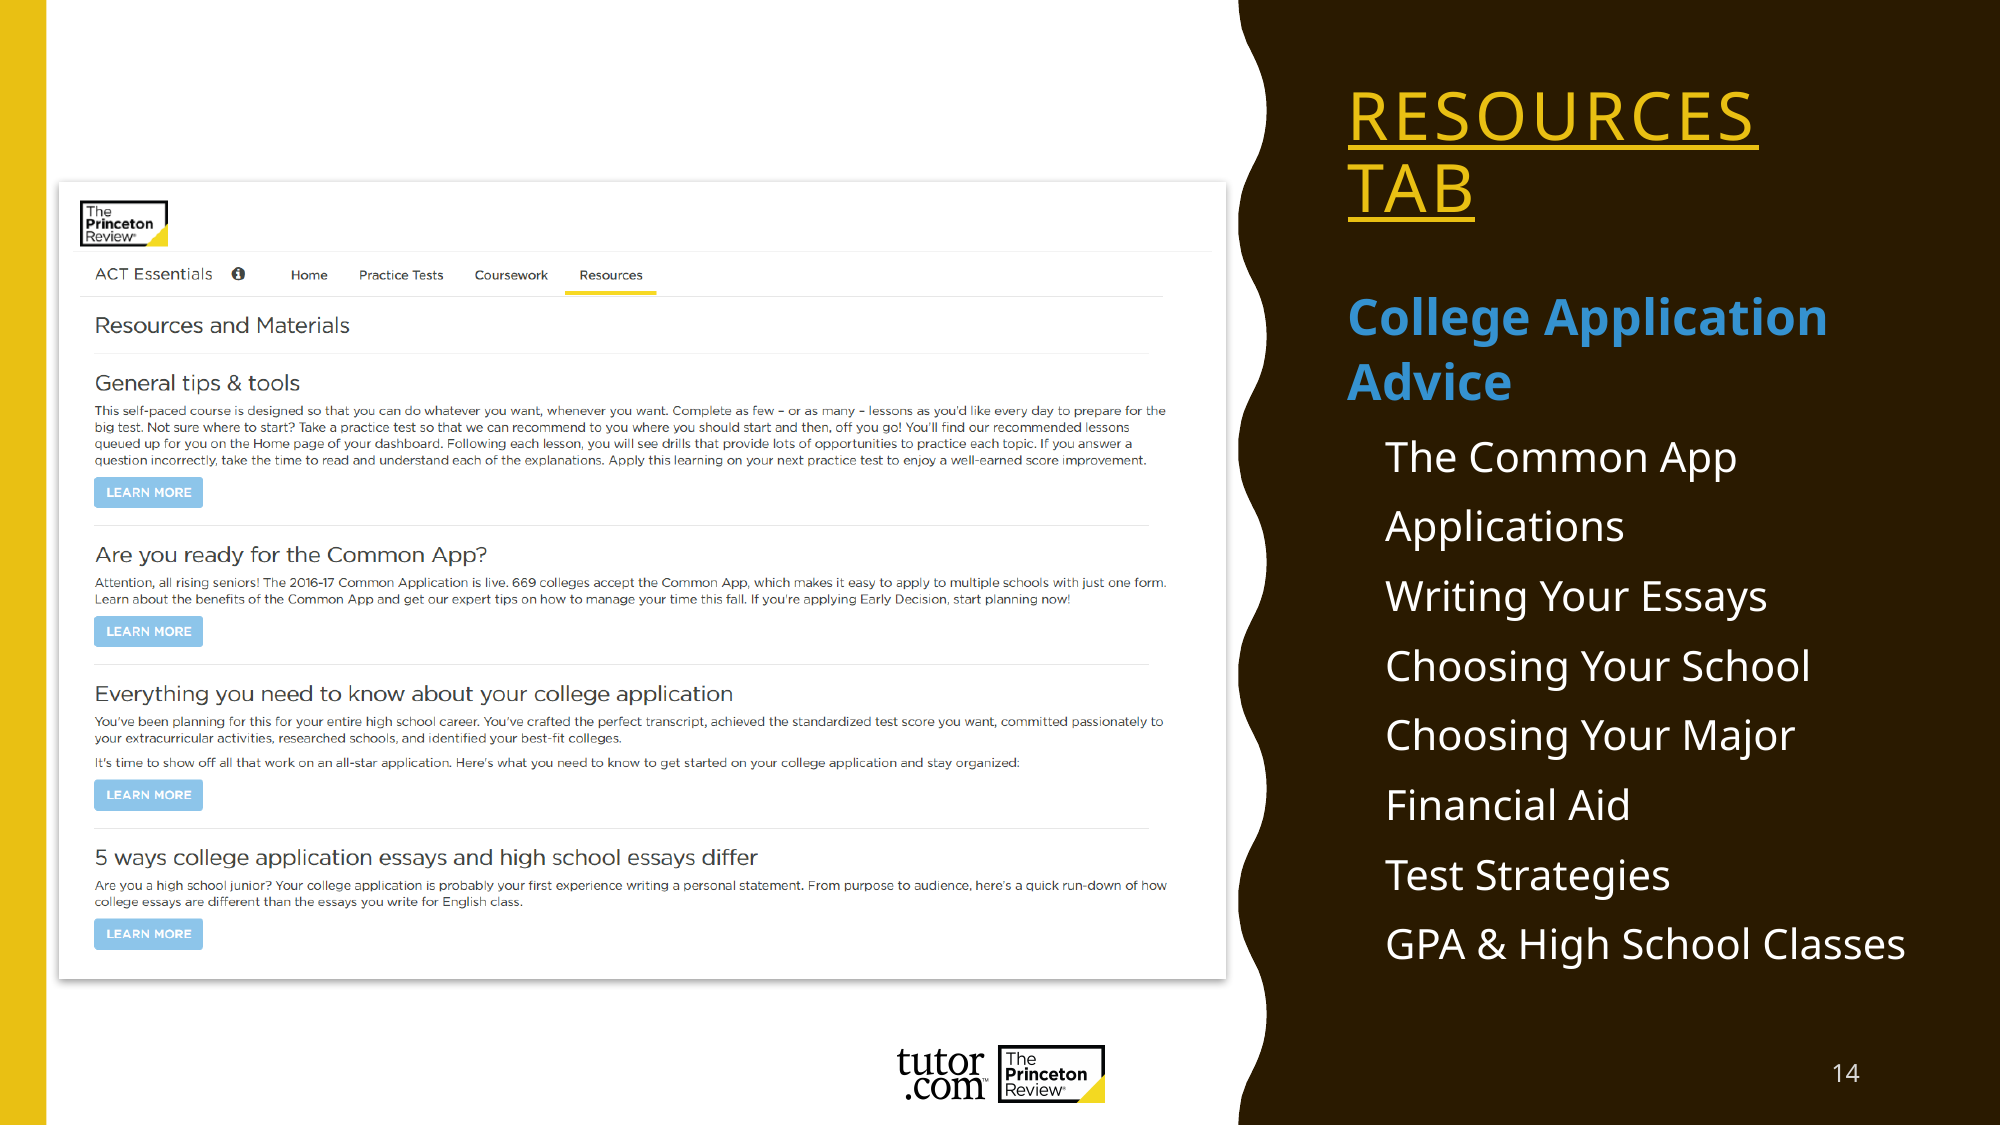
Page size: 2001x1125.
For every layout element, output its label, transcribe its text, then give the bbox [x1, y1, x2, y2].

picture [897, 1045, 1105, 1103]
text_box [0, 0, 47, 1125]
text_box [47, 0, 1266, 1125]
slide_number 14 [1768, 1045, 1875, 1103]
text_box [1238, 0, 2000, 1125]
picture [73, 196, 1212, 965]
list College Application Advice The Common App Applications Writing Your Essays Choosing Your School Choosing Your Major Financial Aid Test Strategies GPA & High School Classes [1332, 271, 2000, 1046]
title Resources tab [1332, 37, 1906, 234]
